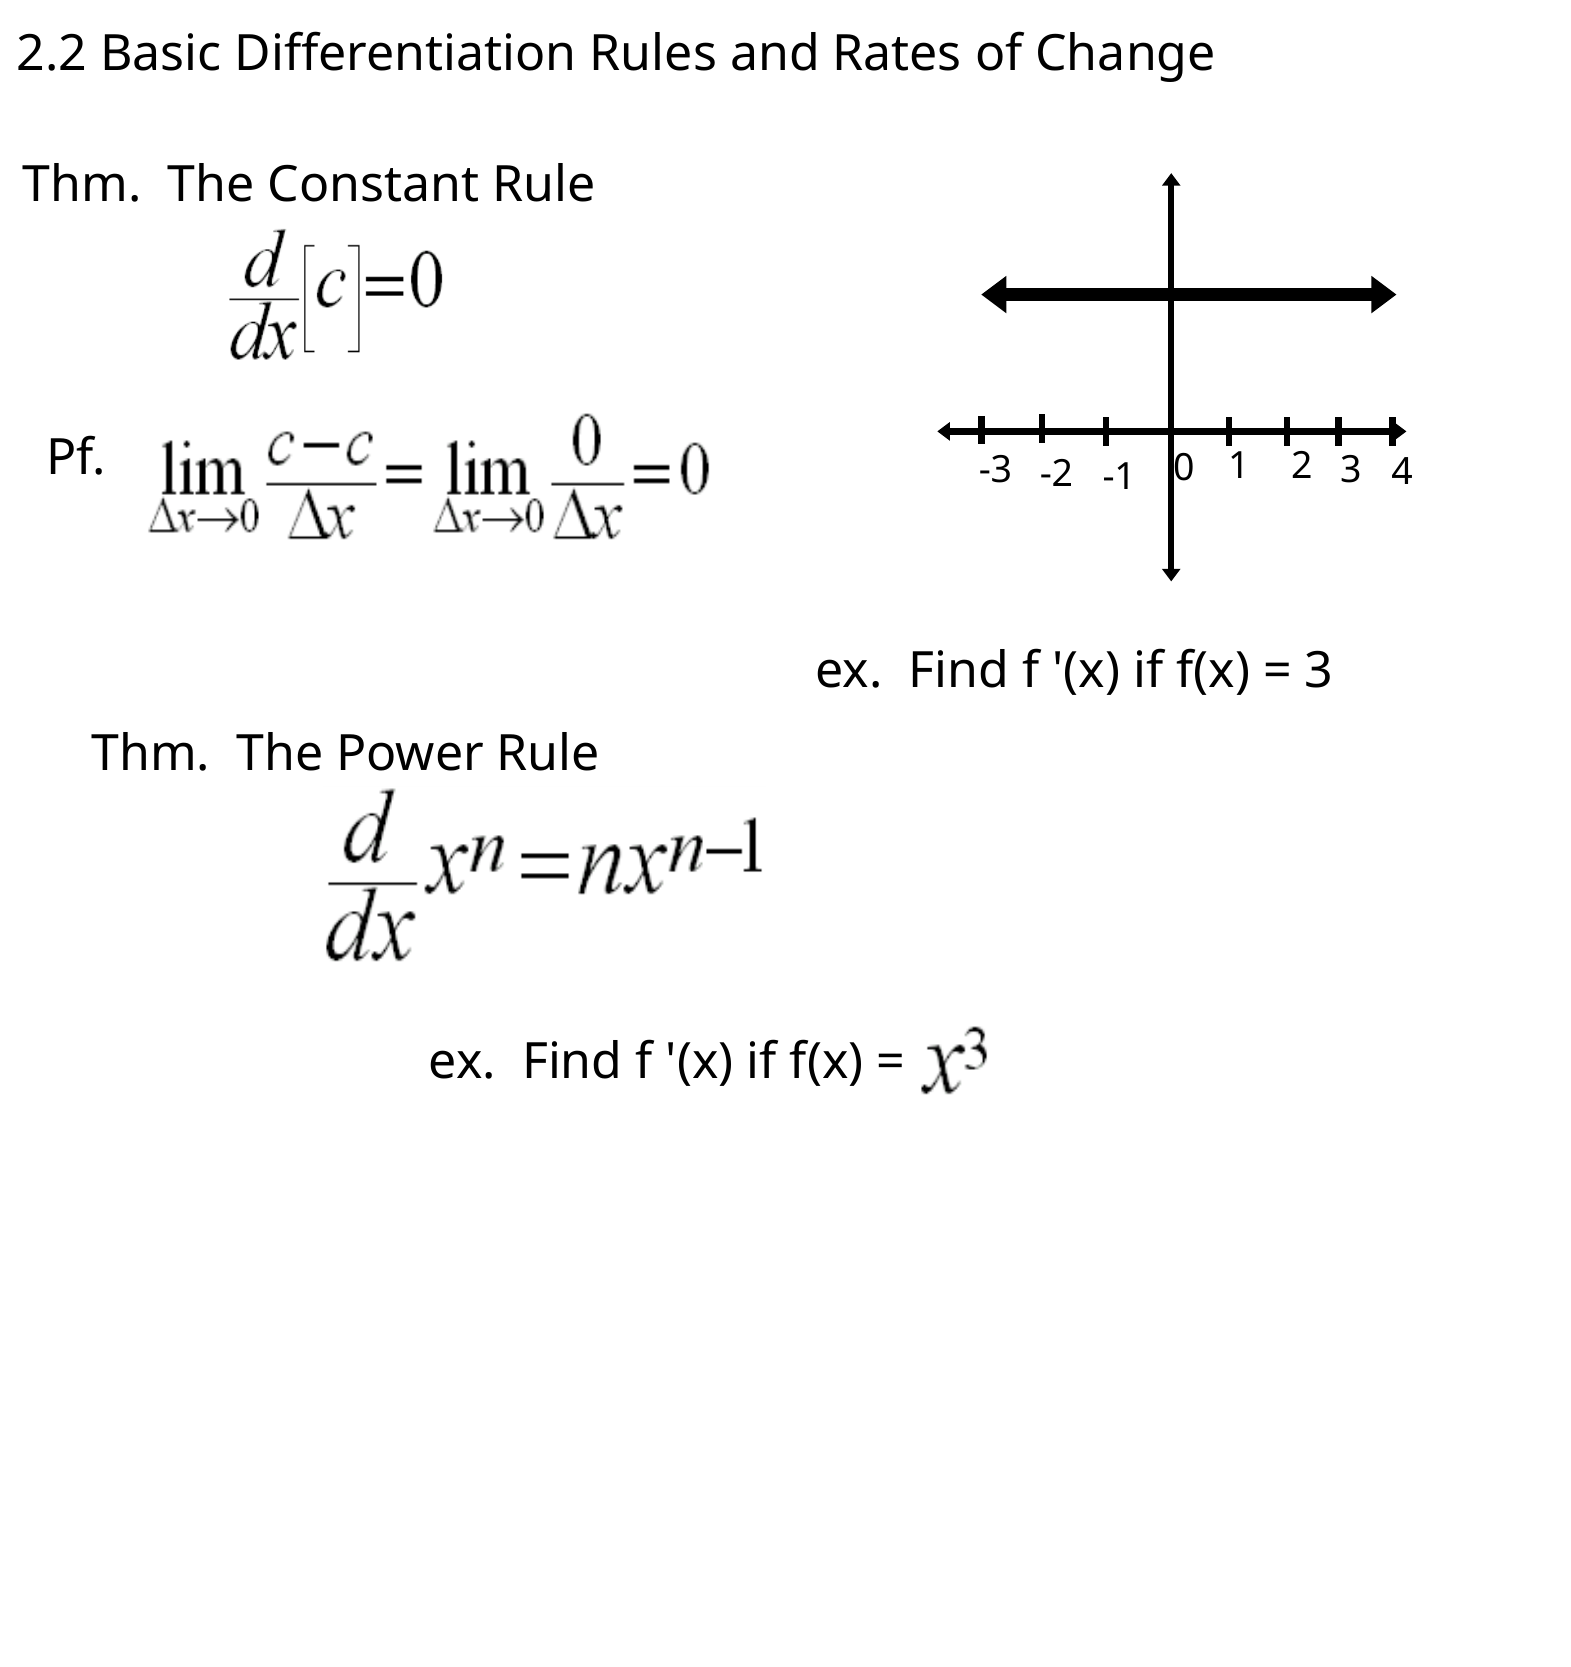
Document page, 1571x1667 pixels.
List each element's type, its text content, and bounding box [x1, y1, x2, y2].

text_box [937, 172, 1444, 582]
text_box 2.2 Basic Differentiation Rules and Rates of Change [1, 13, 1373, 88]
picture [323, 785, 766, 968]
picture [227, 225, 446, 364]
text_box Thm. The Constant Rule [7, 143, 707, 219]
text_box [414, 1020, 1063, 1101]
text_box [31, 408, 717, 547]
text_box ex. Find f '(x) if f(x) = 3 [801, 629, 1489, 705]
text_box Thm. The Power Rule [76, 713, 721, 788]
